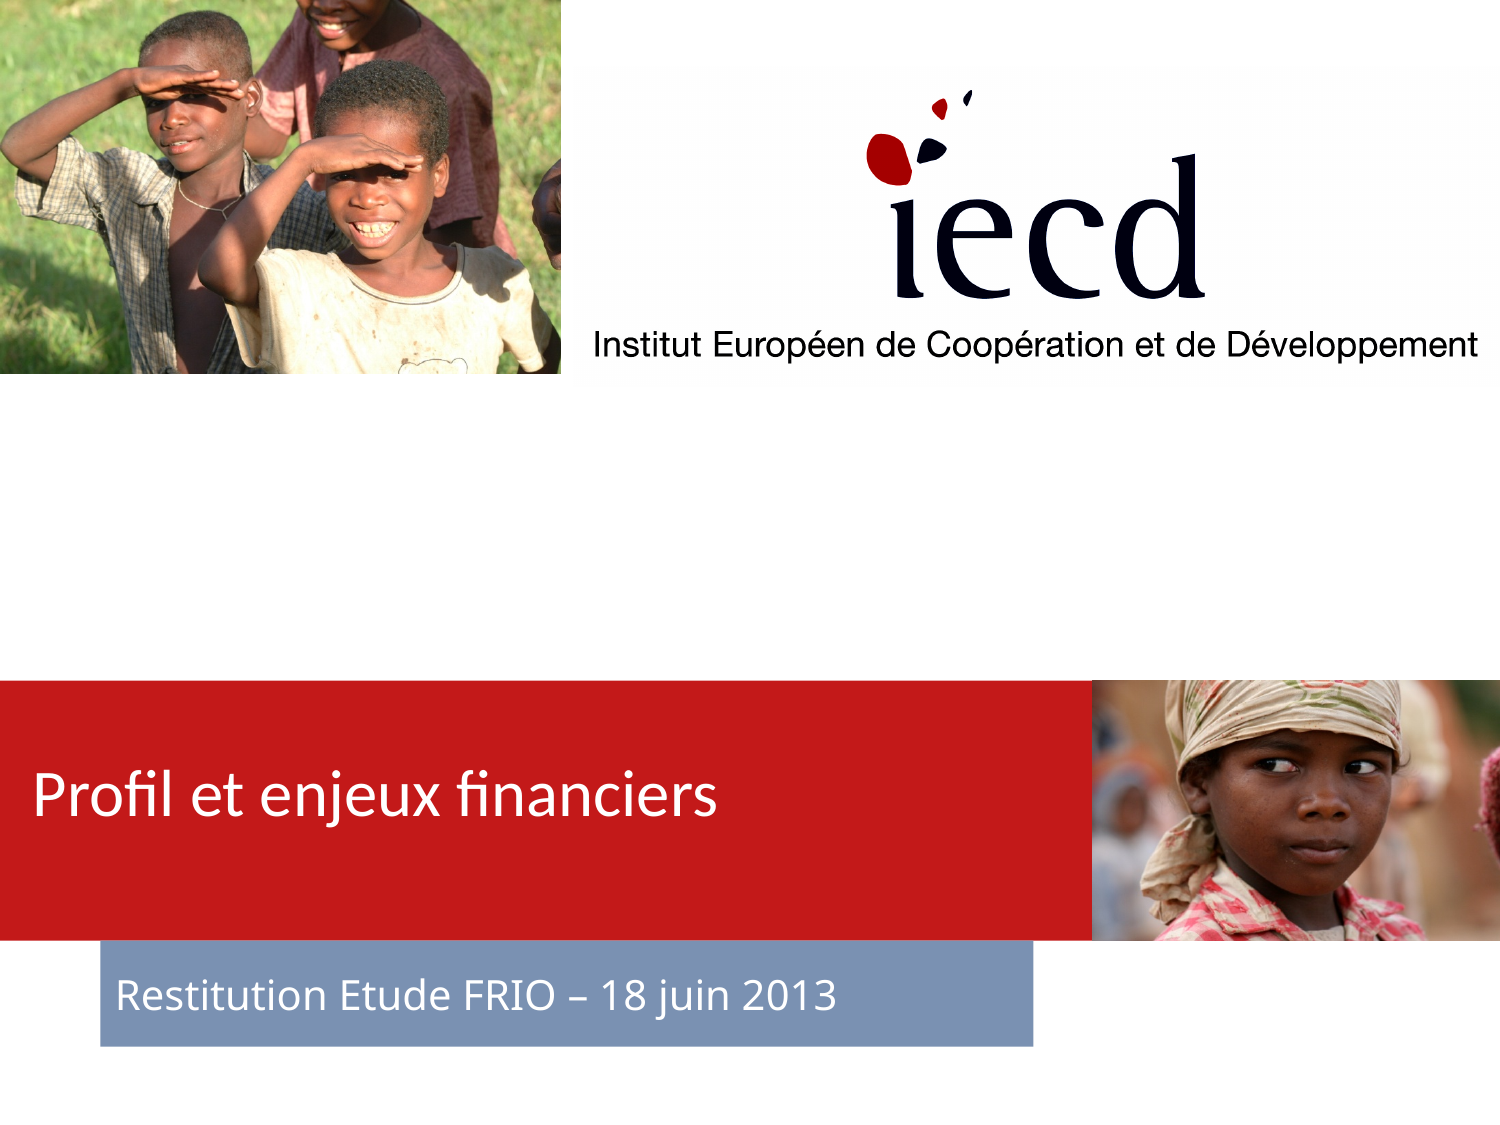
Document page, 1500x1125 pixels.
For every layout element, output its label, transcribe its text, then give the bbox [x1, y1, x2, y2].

title Profil et enjeux financiers [17, 692, 1081, 917]
picture [573, 66, 1500, 387]
picture [0, 0, 561, 374]
text_box Restitution Etude FRIO – 18 juin 2013 [100, 940, 1034, 1047]
picture [1092, 680, 1500, 941]
